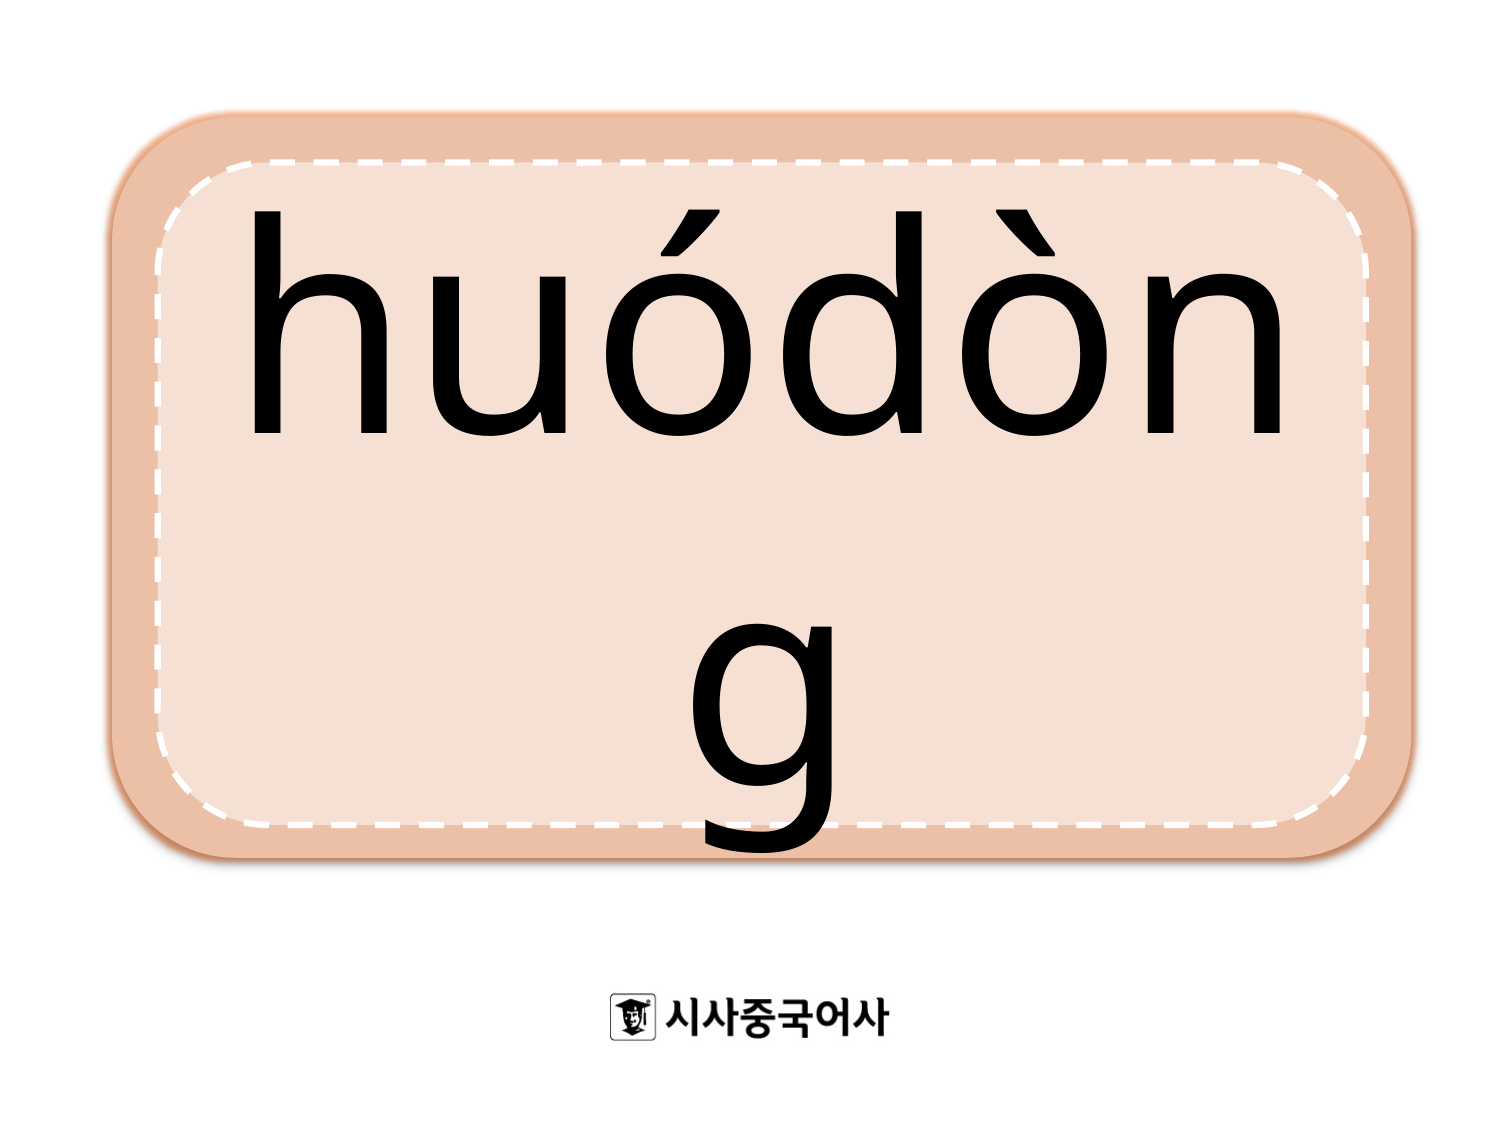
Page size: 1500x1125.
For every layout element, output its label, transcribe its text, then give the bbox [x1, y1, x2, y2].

picture [602, 987, 898, 1047]
text_box huódòng [162, 160, 1371, 824]
